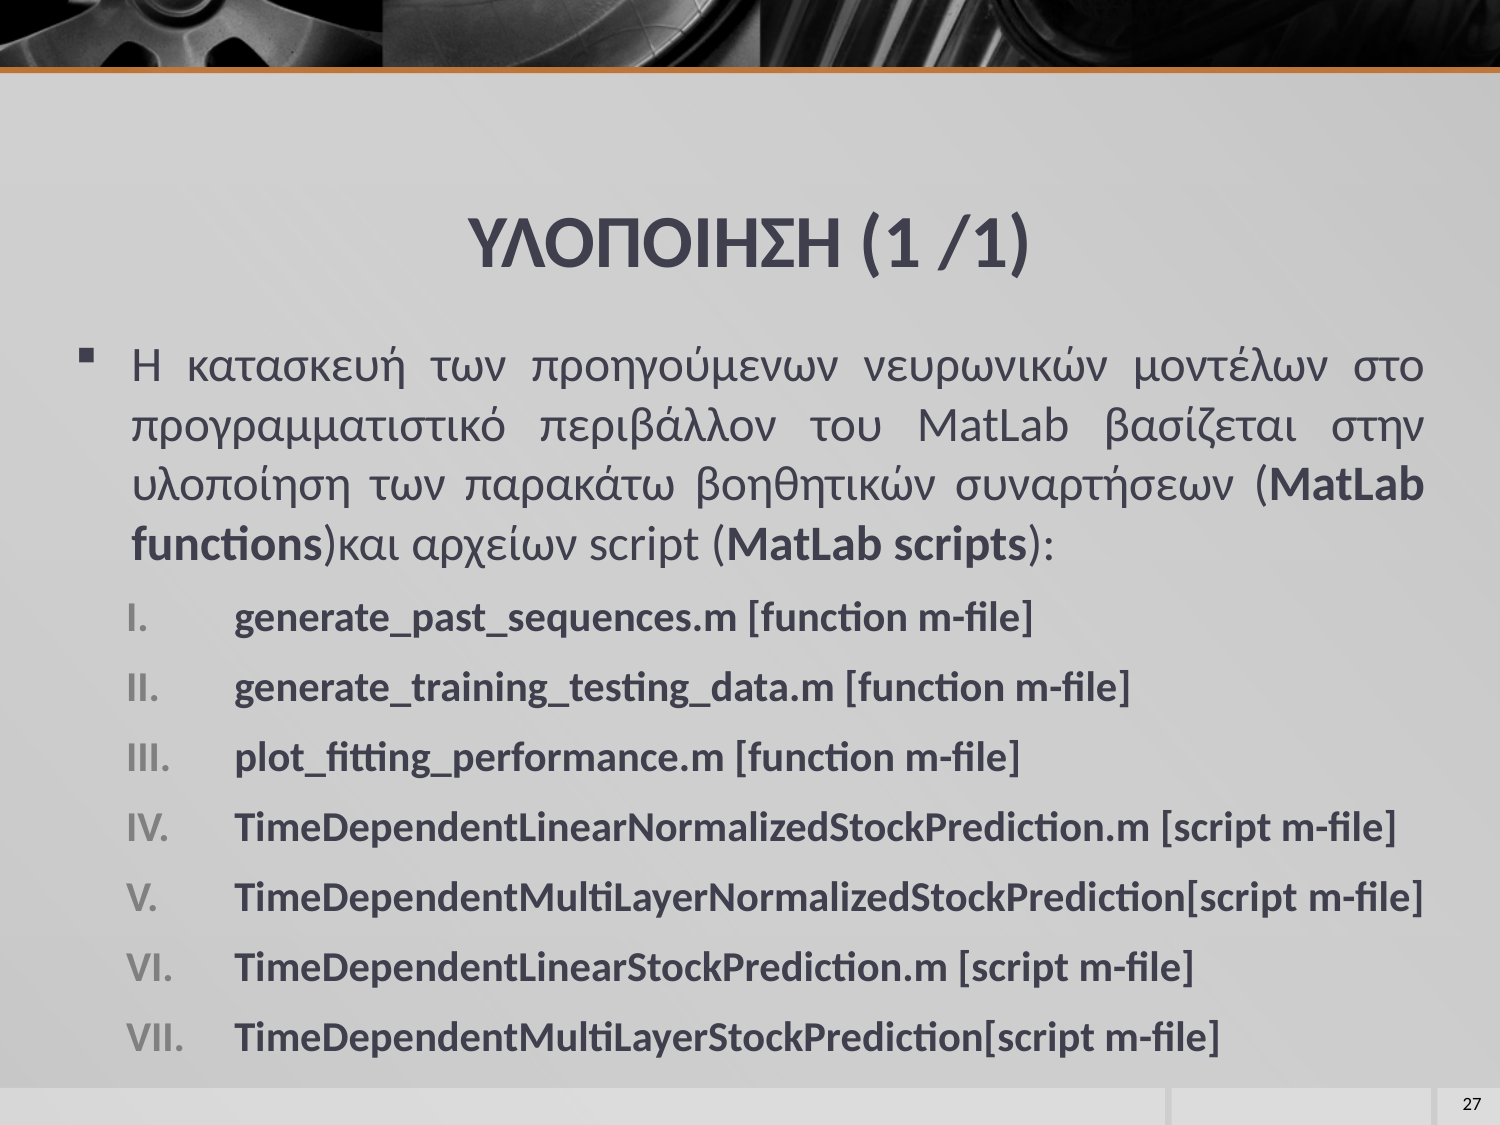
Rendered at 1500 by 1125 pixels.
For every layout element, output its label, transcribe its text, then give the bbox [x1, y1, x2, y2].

list Η κατασκευή των προηγούμενων νευρωνικών μοντέλων στο προγραμματιστικό περιβάλλον του MatLab βασίζεται στην υλοποίηση των παρακάτω βοηθητικών συναρτήσεων (MatLab functions)και αρχείων script (MatLab scripts): generate_past_sequences.m [function m-file] generate_training_testing_data.m [function m-file] plot_fitting_performance.m [function m-file] TimeDependentLinearNormalizedStockPrediction.m [script m-file] TimeDependentMultiLayerNormalizedStockPrediction[script m-file] TimeDependentLinearStockPrediction.m [script m-file] TimeDependentMultiLayerStockPrediction[script m-file] [75, 324, 1425, 1083]
slide_number 27 [1434, 1084, 1497, 1122]
picture [0, 0, 1500, 67]
title ΥΛΟΠΟΙΗΣΗ (1 /1) [75, 162, 1425, 313]
